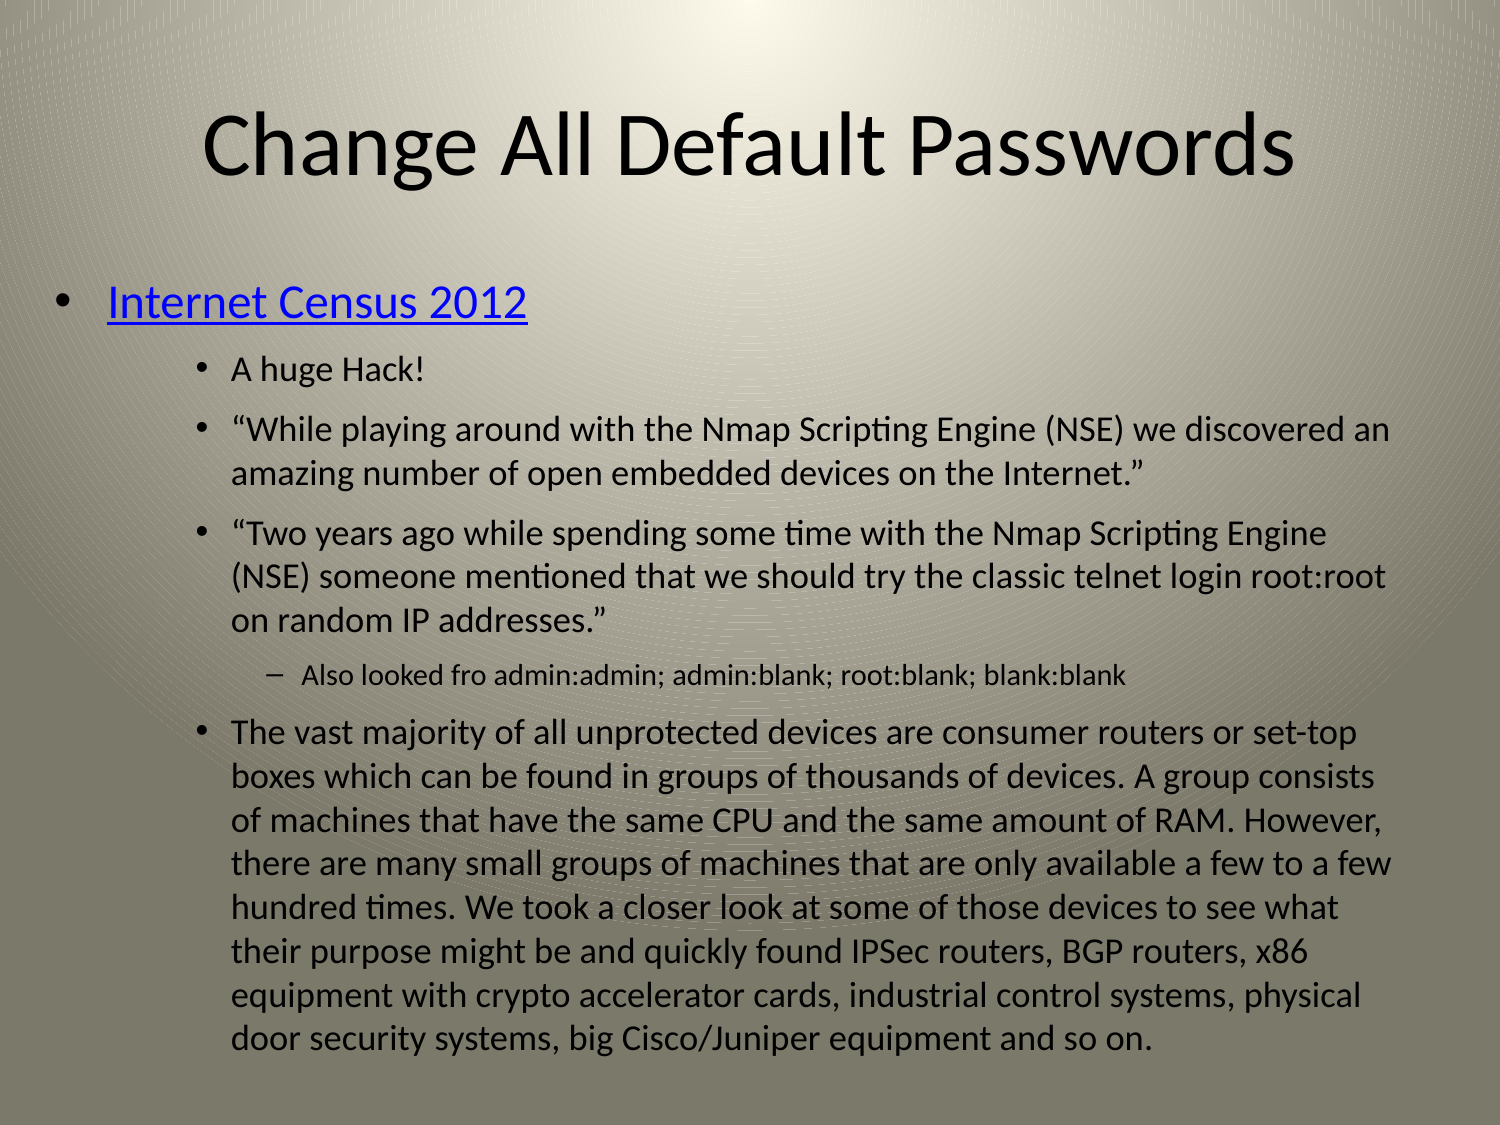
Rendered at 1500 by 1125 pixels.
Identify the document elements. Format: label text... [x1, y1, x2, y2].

list Internet Census 2012 A huge Hack! “While playing around with the Nmap Scripting Engine (NSE) we discovered an amazing number of open embedded devices on the Internet.” “Two years ago while spending some time with the Nmap Scripting Engine (NSE) someone mentioned that we should try the classic telnet login root:root on random IP addresses.” Also looked fro admin:admin; admin:blank; root:blank; blank:blank The vast majority of all unprotected devices are consumer routers or set-top boxes which can be found in groups of thousands of devices. A group consists of machines that have the same CPU and the same amount of RAM. However, there are many small groups of machines that are only available a few to a few hundred times. We took a closer look at some of those devices to see what their purpose might be and quickly found IPSec routers, BGP routers, x86 equipment with crypto accelerator cards, industrial control systems, physical door security systems, big Cisco/Juniper equipment and so on. [39, 262, 1425, 1079]
title Change All Default Passwords [75, 45, 1425, 233]
